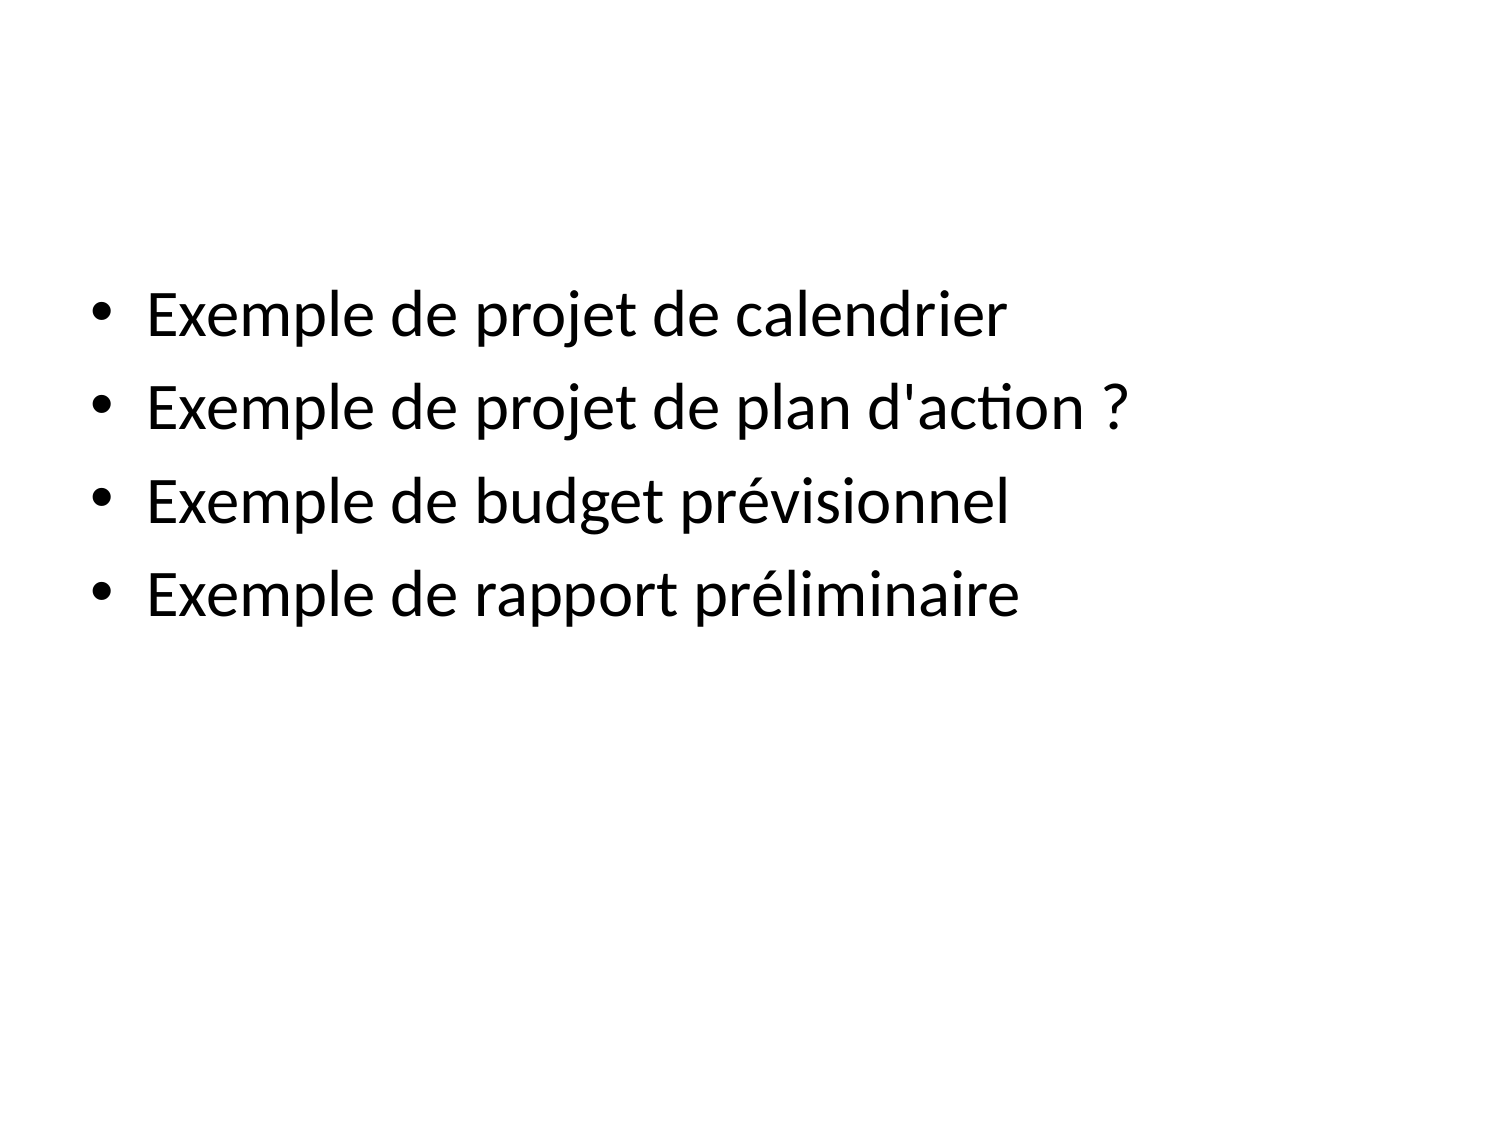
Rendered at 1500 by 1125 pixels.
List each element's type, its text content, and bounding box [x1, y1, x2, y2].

list Exemple de projet de calendrier Exemple de projet de plan d'action ? Exemple de budget prévisionnel Exemple de rapport préliminaire [75, 262, 1425, 1005]
